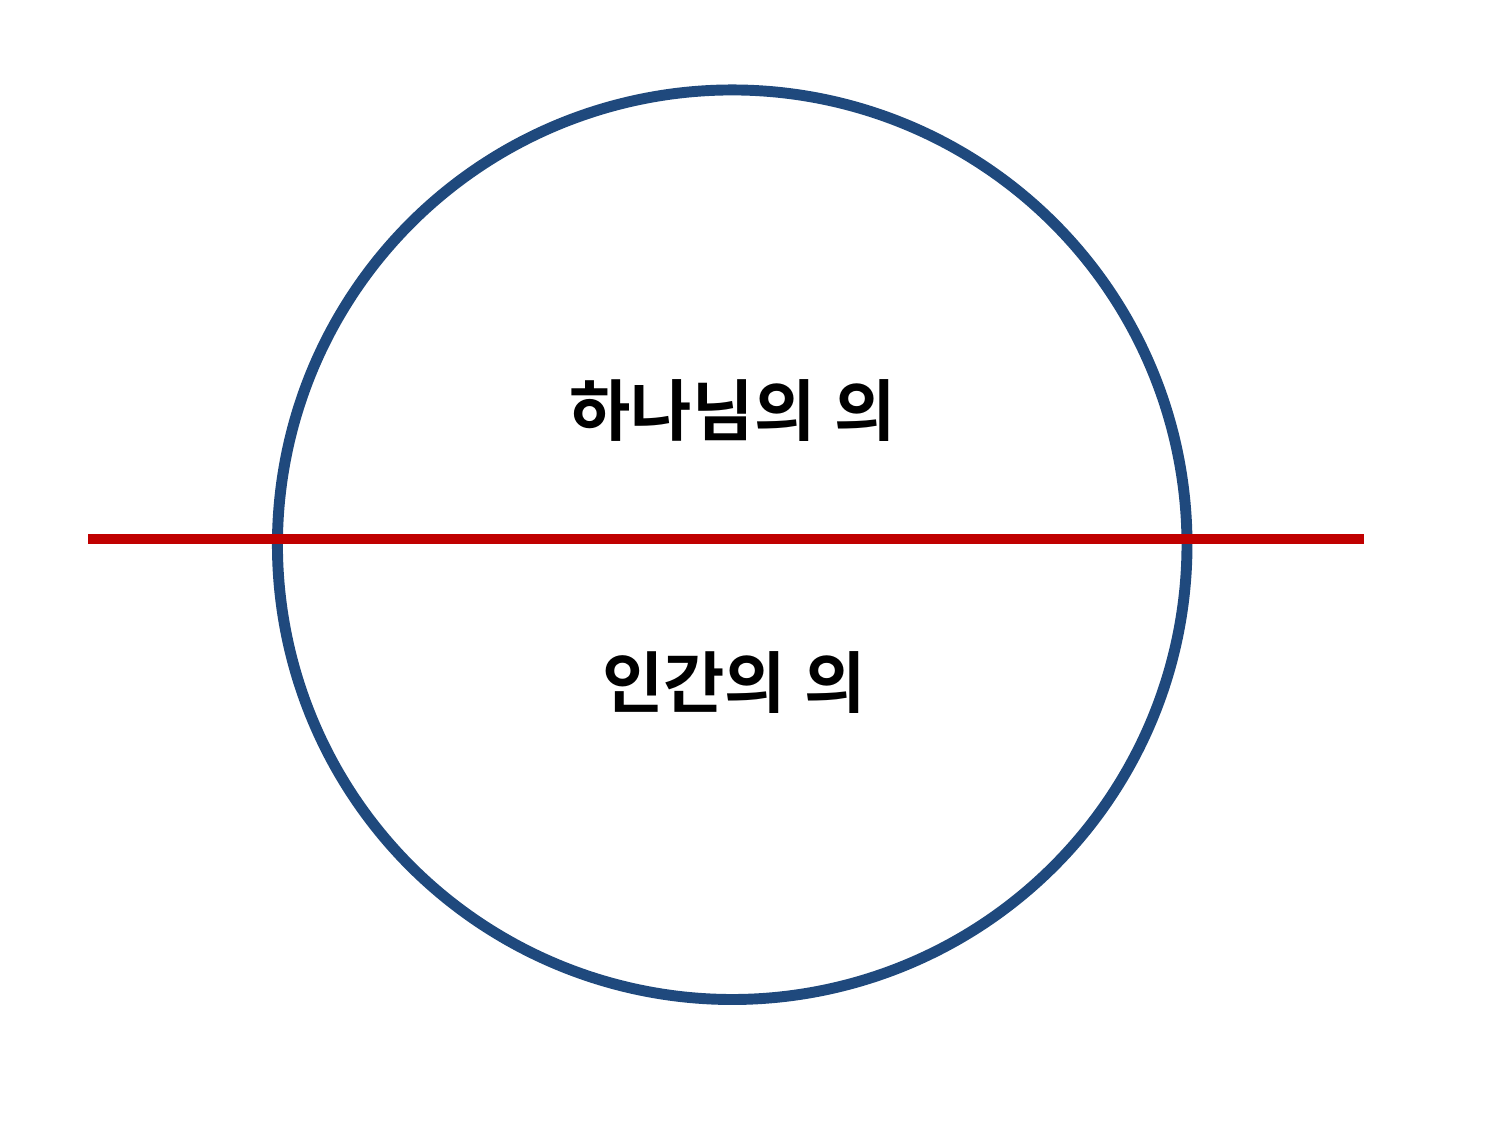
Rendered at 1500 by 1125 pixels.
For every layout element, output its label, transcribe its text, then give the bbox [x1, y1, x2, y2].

text_box [275, 87, 1189, 534]
text_box 인간의 의 [587, 633, 882, 728]
text_box 하나님의 의 [554, 361, 911, 457]
text_box [275, 548, 1190, 1002]
